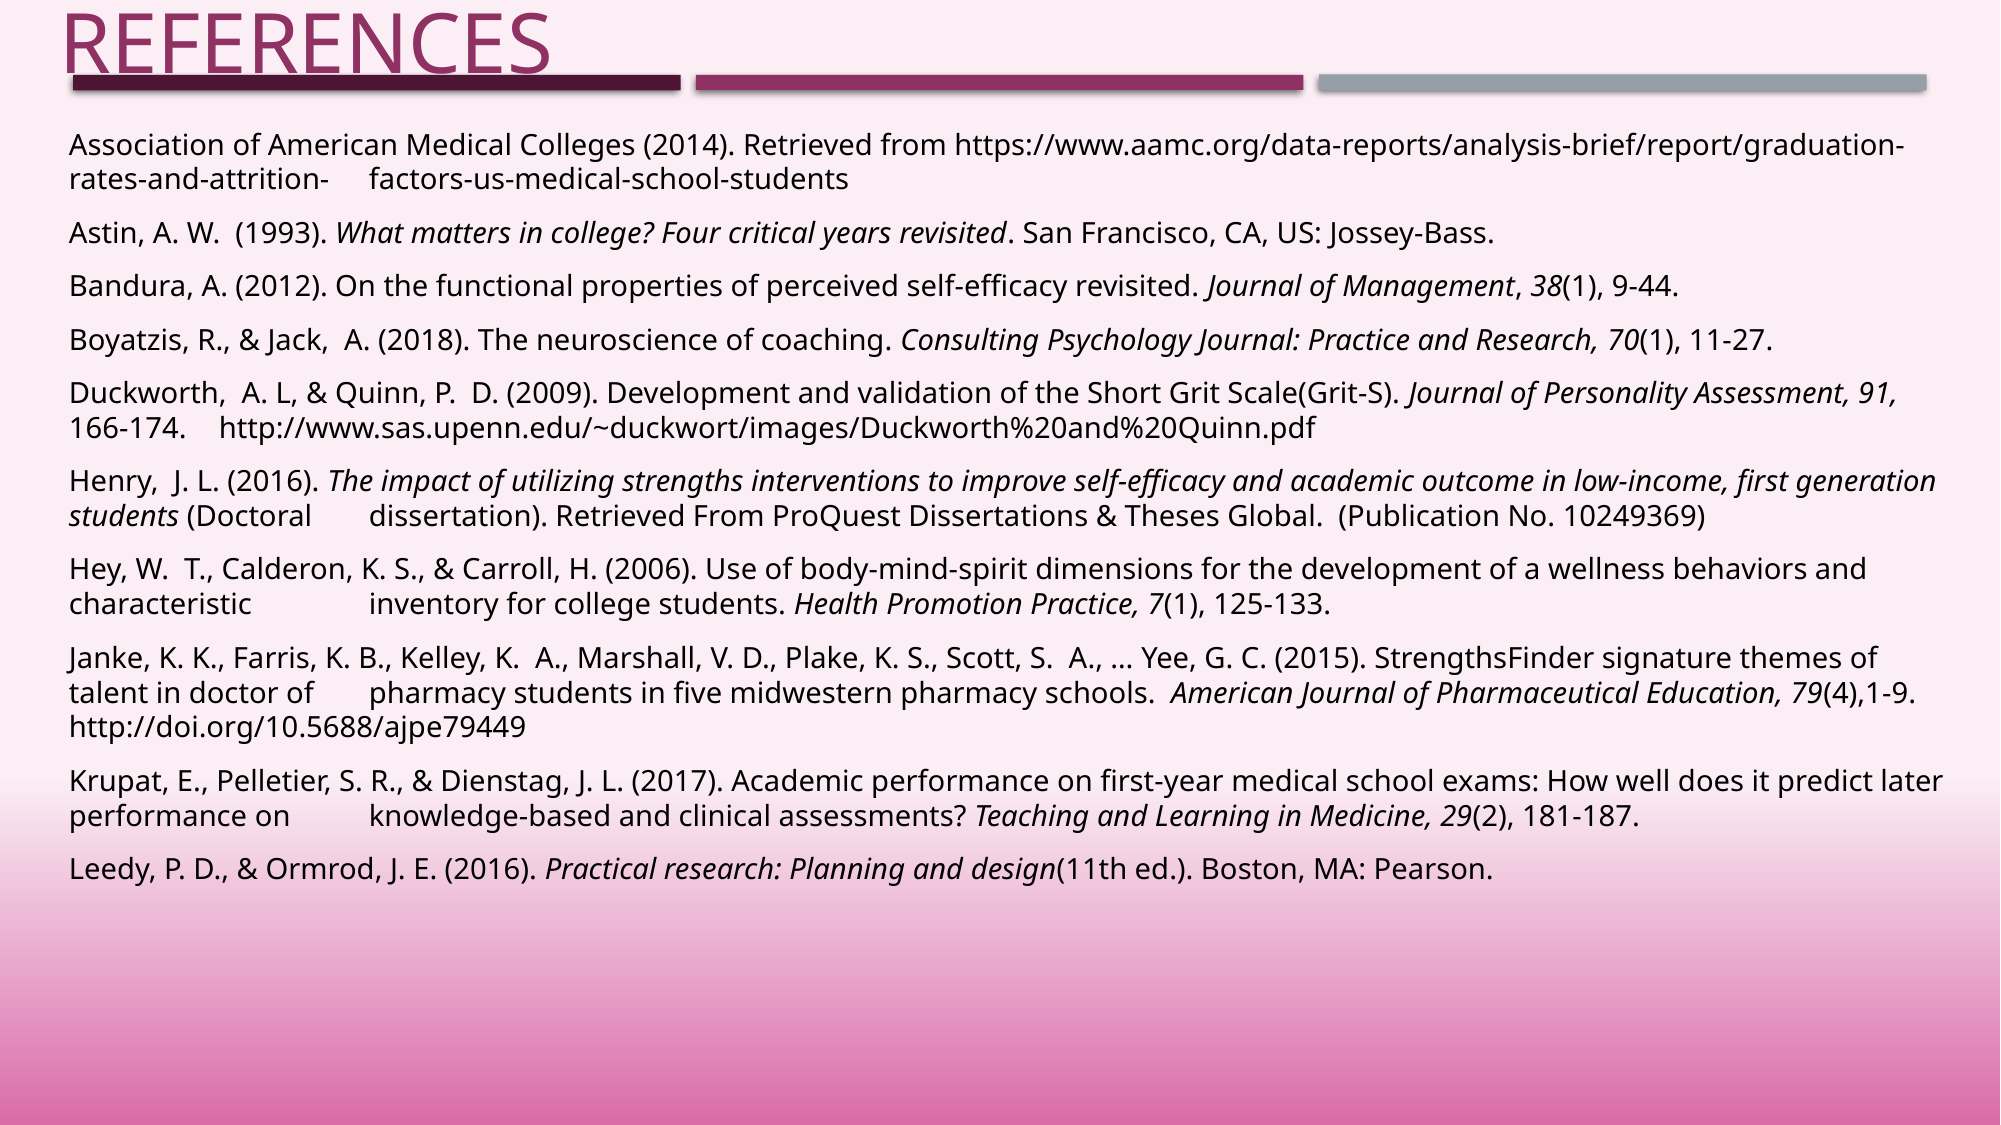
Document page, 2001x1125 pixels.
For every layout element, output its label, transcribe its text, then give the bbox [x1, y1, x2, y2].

text_box REFERENCES [45, 0, 578, 98]
text_box Association of American Medical Colleges (2014). Retrieved from https://www.aamc.org/data-reports/analysis-brief/report/graduation-rates-and-attrition- factors-us-medical-school-students Astin, A. W. (1993). What matters in college? Four critical years revisited. San Francisco, CA, US: Jossey-Bass. Bandura, A. (2012). On the functional properties of perceived self-efficacy revisited. Journal of Management, 38(1), 9-44. Boyatzis, R., & Jack, A. (2018). The neuroscience of coaching. Consulting Psychology Journal: Practice and Research, 70(1), 11-27. Duckworth, A. L, & Quinn, P. D. (2009). Development and validation of the Short Grit Scale(Grit-S). Journal of Personality Assessment, 91, 166-174. http://www.sas.upenn.edu/~duckwort/images/Duckworth%20and%20Quinn.pdf Henry, J. L. (2016). The impact of utilizing strengths interventions to improve self-efficacy and academic outcome in low-income, first generation students (Doctoral dissertation). Retrieved From ProQuest Dissertations & Theses Global. (Publication No. 10249369) Hey, W. T., Calderon, K. S., & Carroll, H. (2006). Use of body-mind-spirit dimensions for the development of a wellness behaviors and characteristic inventory for college students. Health Promotion Practice, 7(1), 125-133. Janke, K. K., Farris, K. B., Kelley, K. A., Marshall, V. D., Plake, K. S., Scott, S. A., … Yee, G. C. (2015). StrengthsFinder signature themes of talent in doctor of pharmacy students in five midwestern pharmacy schools. American Journal of Pharmaceutical Education, 79(4),1-9. http://doi.org/10.5688/ajpe79449 Krupat, E., Pelletier, S. R., & Dienstag, J. L. (2017). Academic performance on first-year medical school exams: How well does it predict later performance on knowledge-based and clinical assessments? Teaching and Learning in Medicine, 29(2), 181-187. Leedy, P. D., & Ormrod, J. E. (2016). Practical research: Planning and design(11th ed.). Boston, MA: Pearson. [54, 118, 1976, 932]
